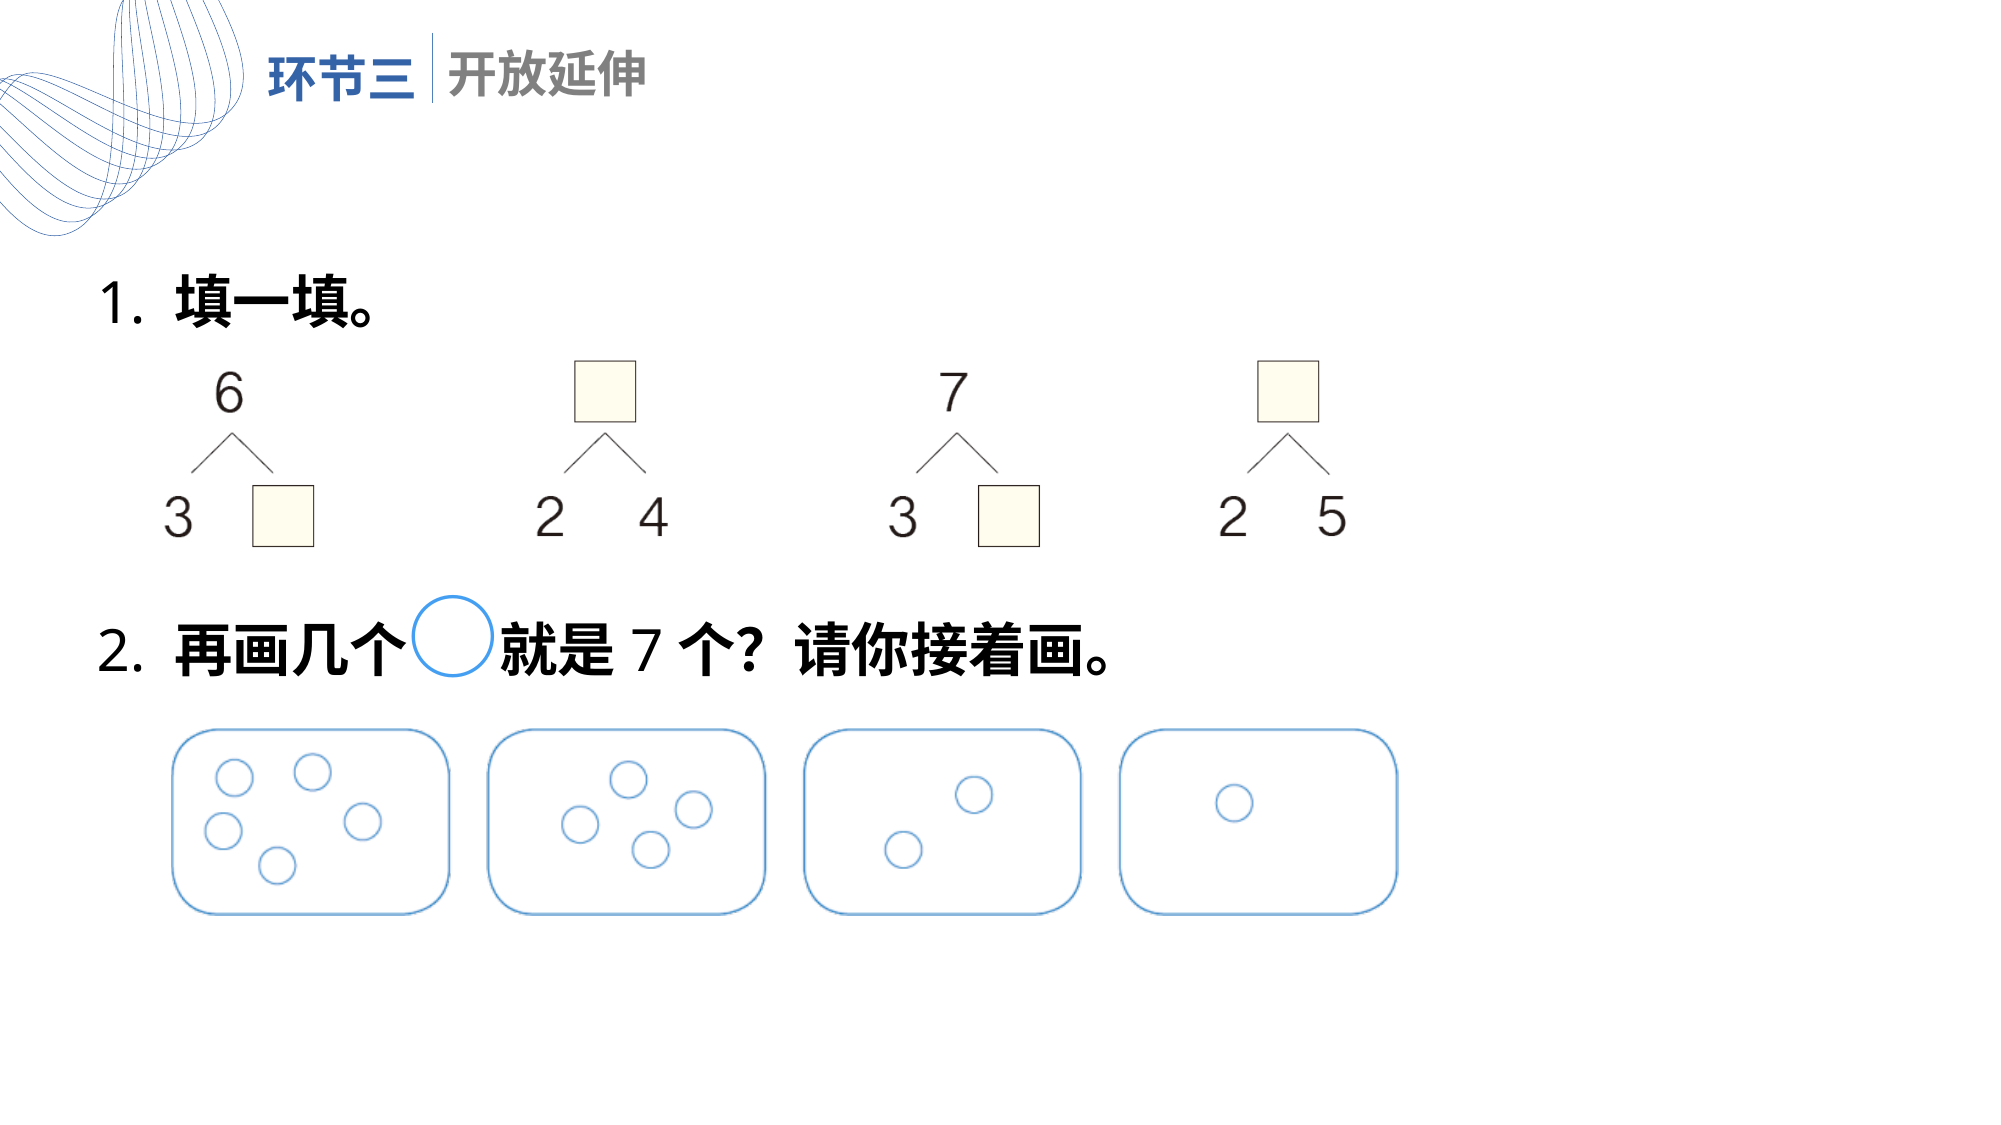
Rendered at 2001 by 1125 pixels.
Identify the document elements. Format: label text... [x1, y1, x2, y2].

picture [162, 358, 1350, 551]
picture [170, 686, 1399, 916]
text_box 1. 填一填。 [82, 243, 786, 343]
text_box 2. 再画几个○就是7个？请你接着画。 [81, 550, 1329, 698]
